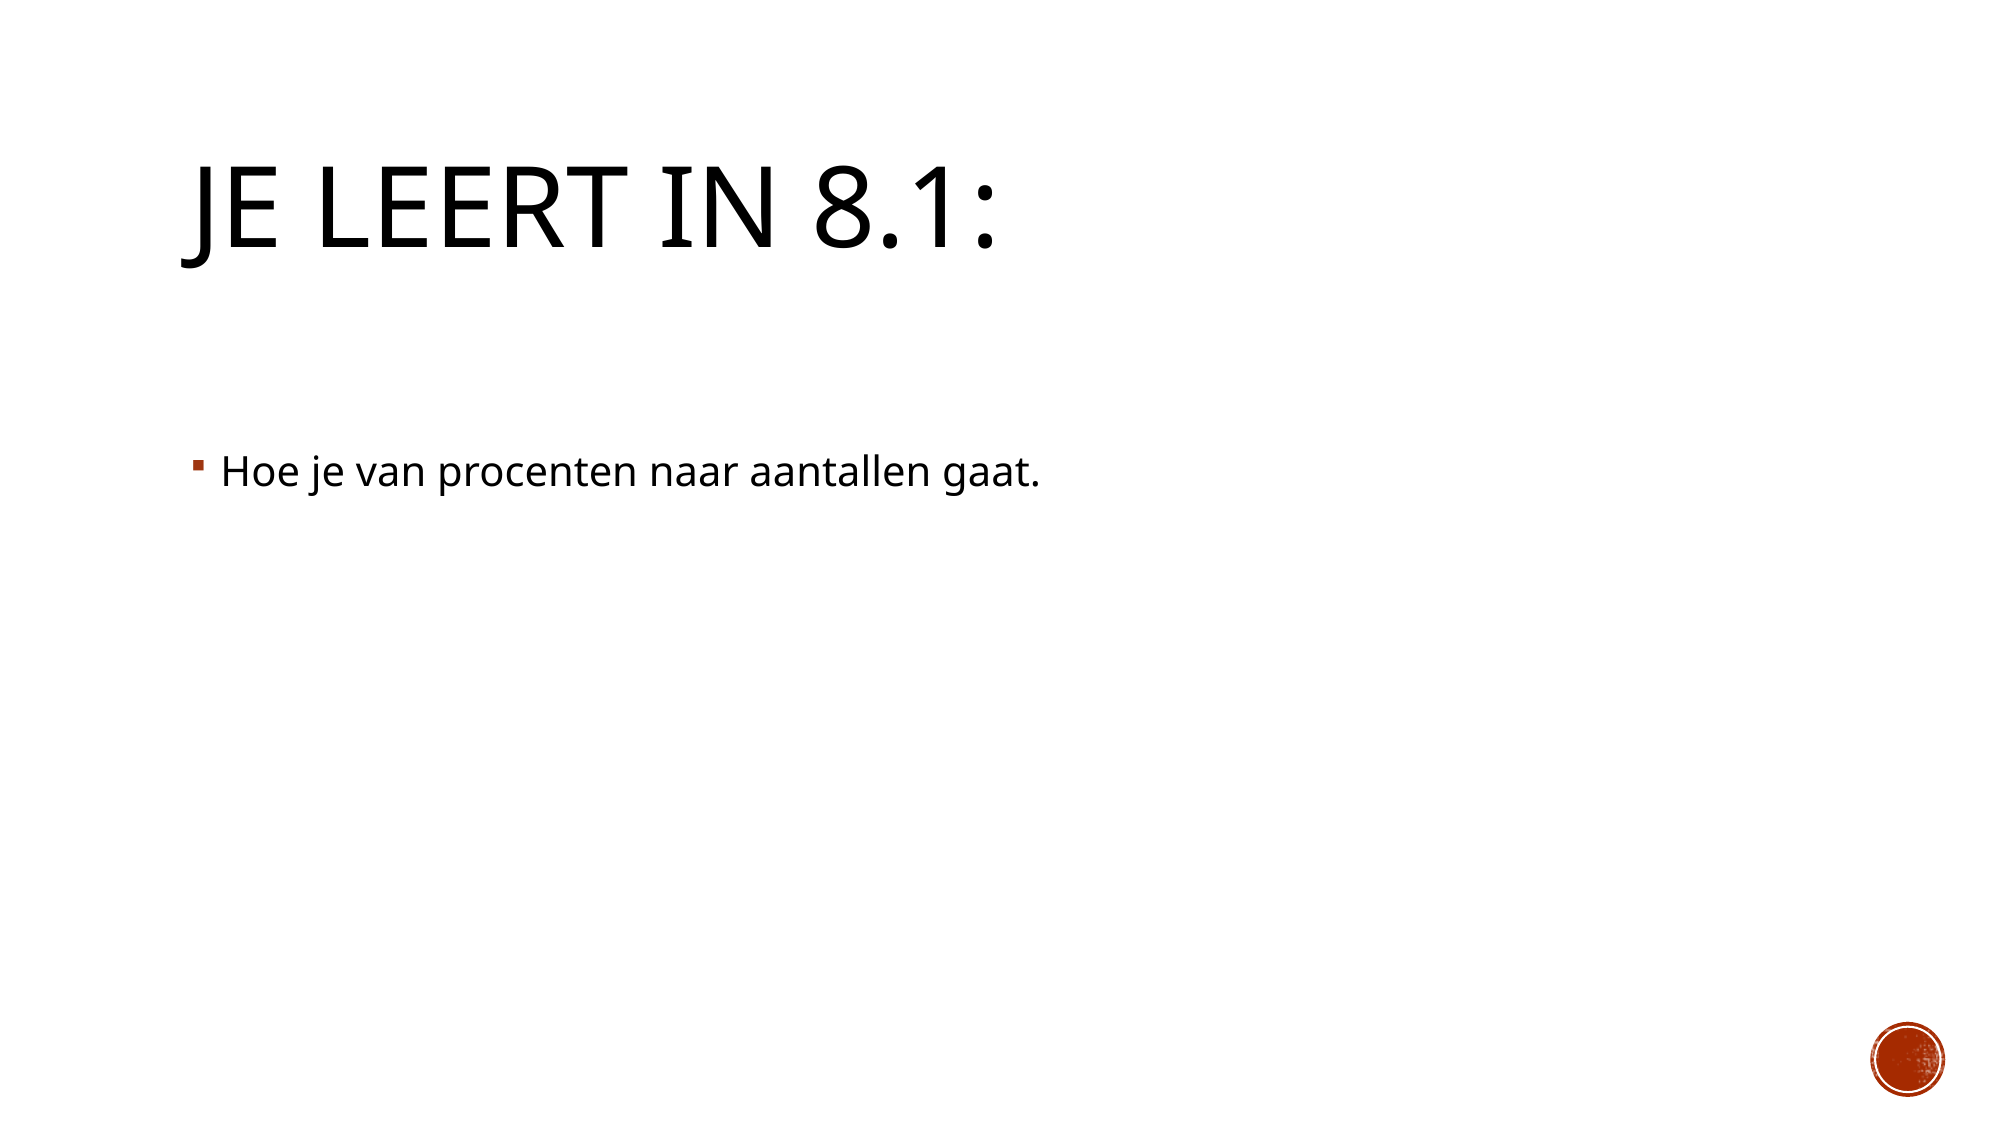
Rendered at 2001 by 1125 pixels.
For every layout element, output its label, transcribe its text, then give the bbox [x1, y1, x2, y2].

title Je leert in 8.1: [175, 79, 1826, 344]
list Hoe je van procenten naar aantallen gaat. [175, 348, 1826, 1013]
